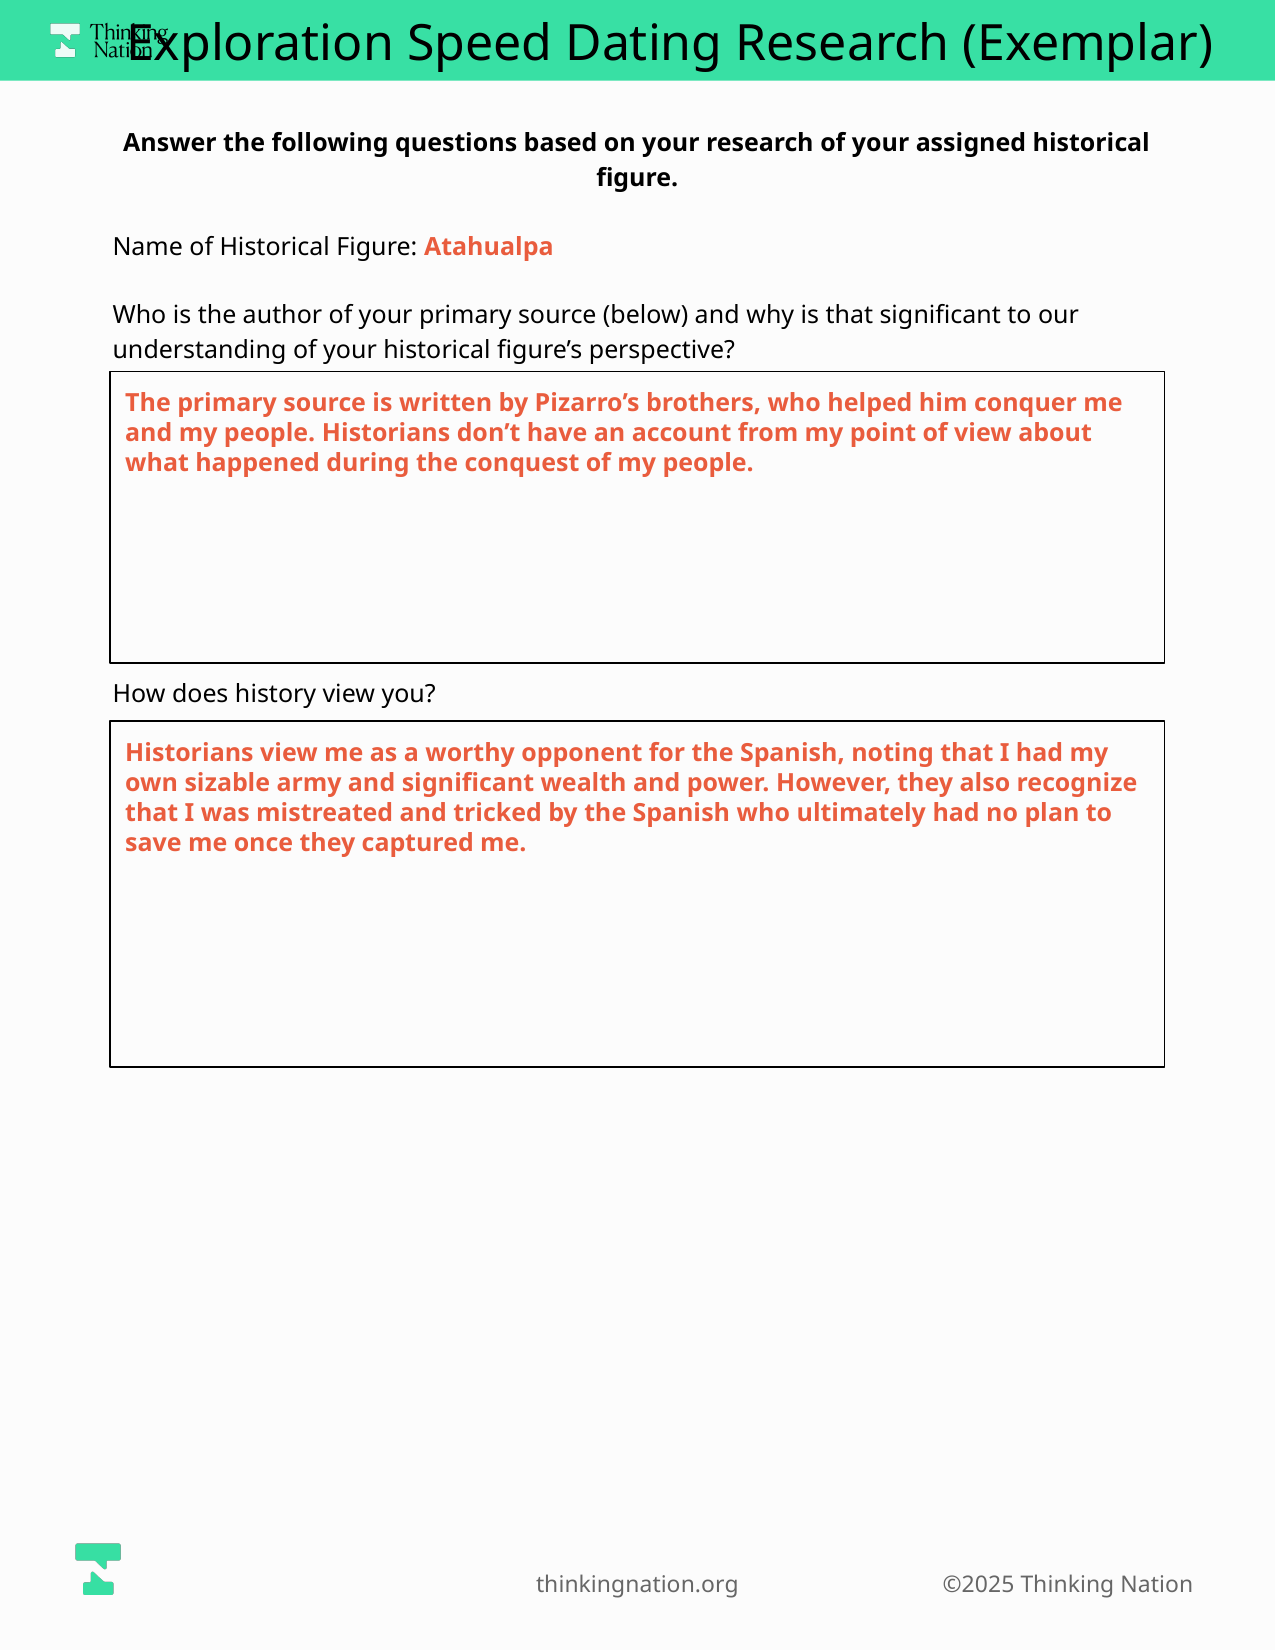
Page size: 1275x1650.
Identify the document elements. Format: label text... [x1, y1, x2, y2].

text_box Historians view me as a worthy opponent for the Spanish, noting that I had my own sizable army and significant wealth and power. However, they also recognize that I was mistreated and tricked by the Spanish who ultimately had no plan to save me once they captured me. [110, 721, 1165, 1068]
picture [62, 1533, 134, 1605]
text_box The primary source is written by Pizarro’s brothers, who helped him conquer me and my people. Historians don’t have an account from my point of view about what happened during the conquest of my people. [110, 371, 1165, 664]
text_box Exploration Speed Dating Research (Exemplar) [0, 0, 1275, 81]
text_box Answer the following questions based on your research of your assigned historical figure. Name of Historical Figure: Atahualpa Who is the author of your primary source (below) and why is that significant to our understanding of your historical figure’s perspective? How does history view you? [97, 107, 1178, 1650]
text_box ©2025 Thinking Nation [1178, 1553, 1210, 1605]
picture [36, 12, 172, 69]
